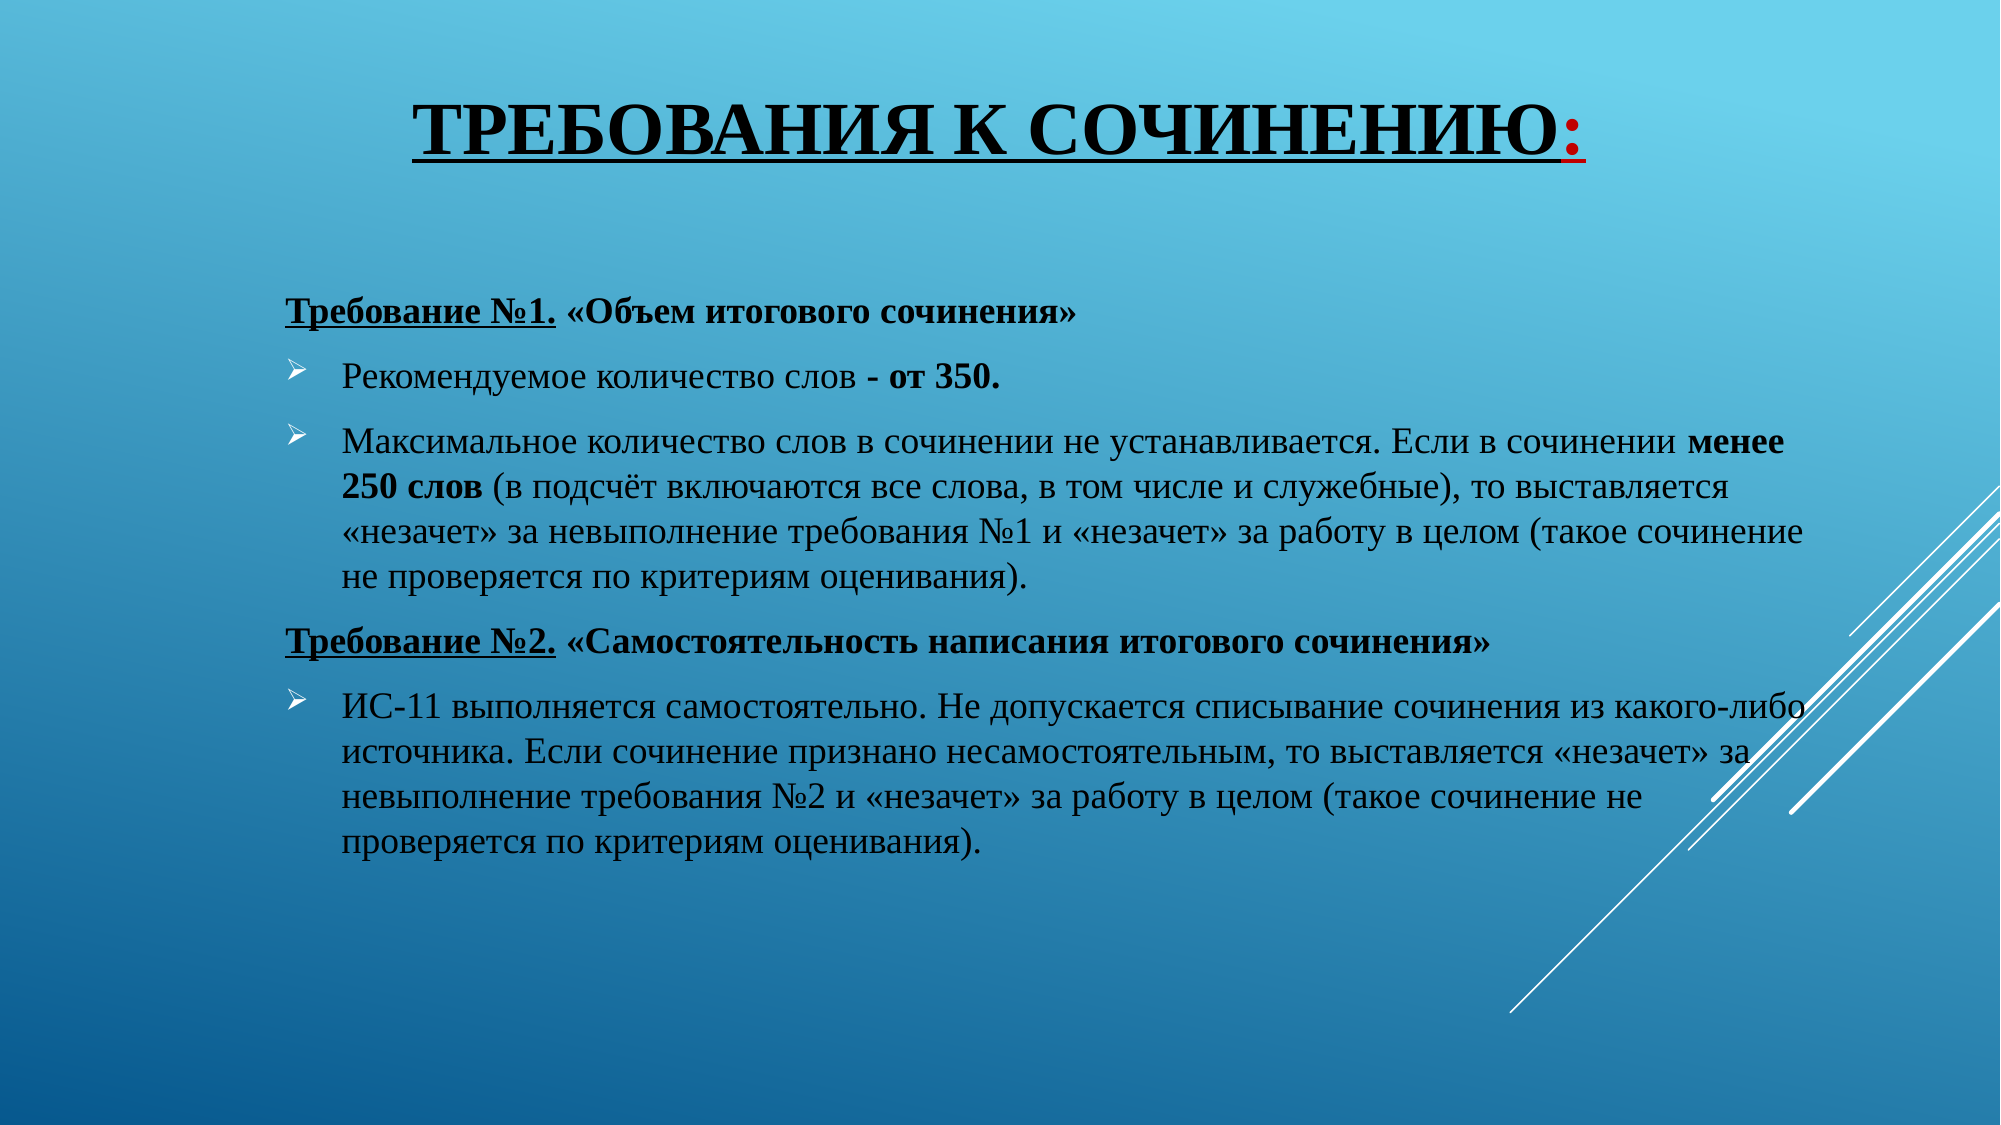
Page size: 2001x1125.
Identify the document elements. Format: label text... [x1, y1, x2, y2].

title Требования к сочинению: [136, 88, 1862, 178]
list Требование №1. «Объем итогового сочинения» Рекомендуемое количество слов - от 350. Максимальное количество слов в сочинении не устанавливается. Если в сочинении менее 250 слов (в подсчёт включаются все слова, в том числе и служебные), то выставляется «незачет» за невыполнение требования №1 и «незачет» за работу в целом (такое сочинение не проверяется по критериям оценивания). Требование №2. «Самостоятельность написания итогового сочинения» ИС-11 выполняется самостоятельно. Не допускается списывание сочинения из какого-либо источника. Если сочинение признано несамостоятельным, то выставляется «незачет» за невыполнение требования №2 и «незачет» за работу в целом (такое сочинение не проверяется по критериям оценивания). [270, 213, 1862, 1044]
